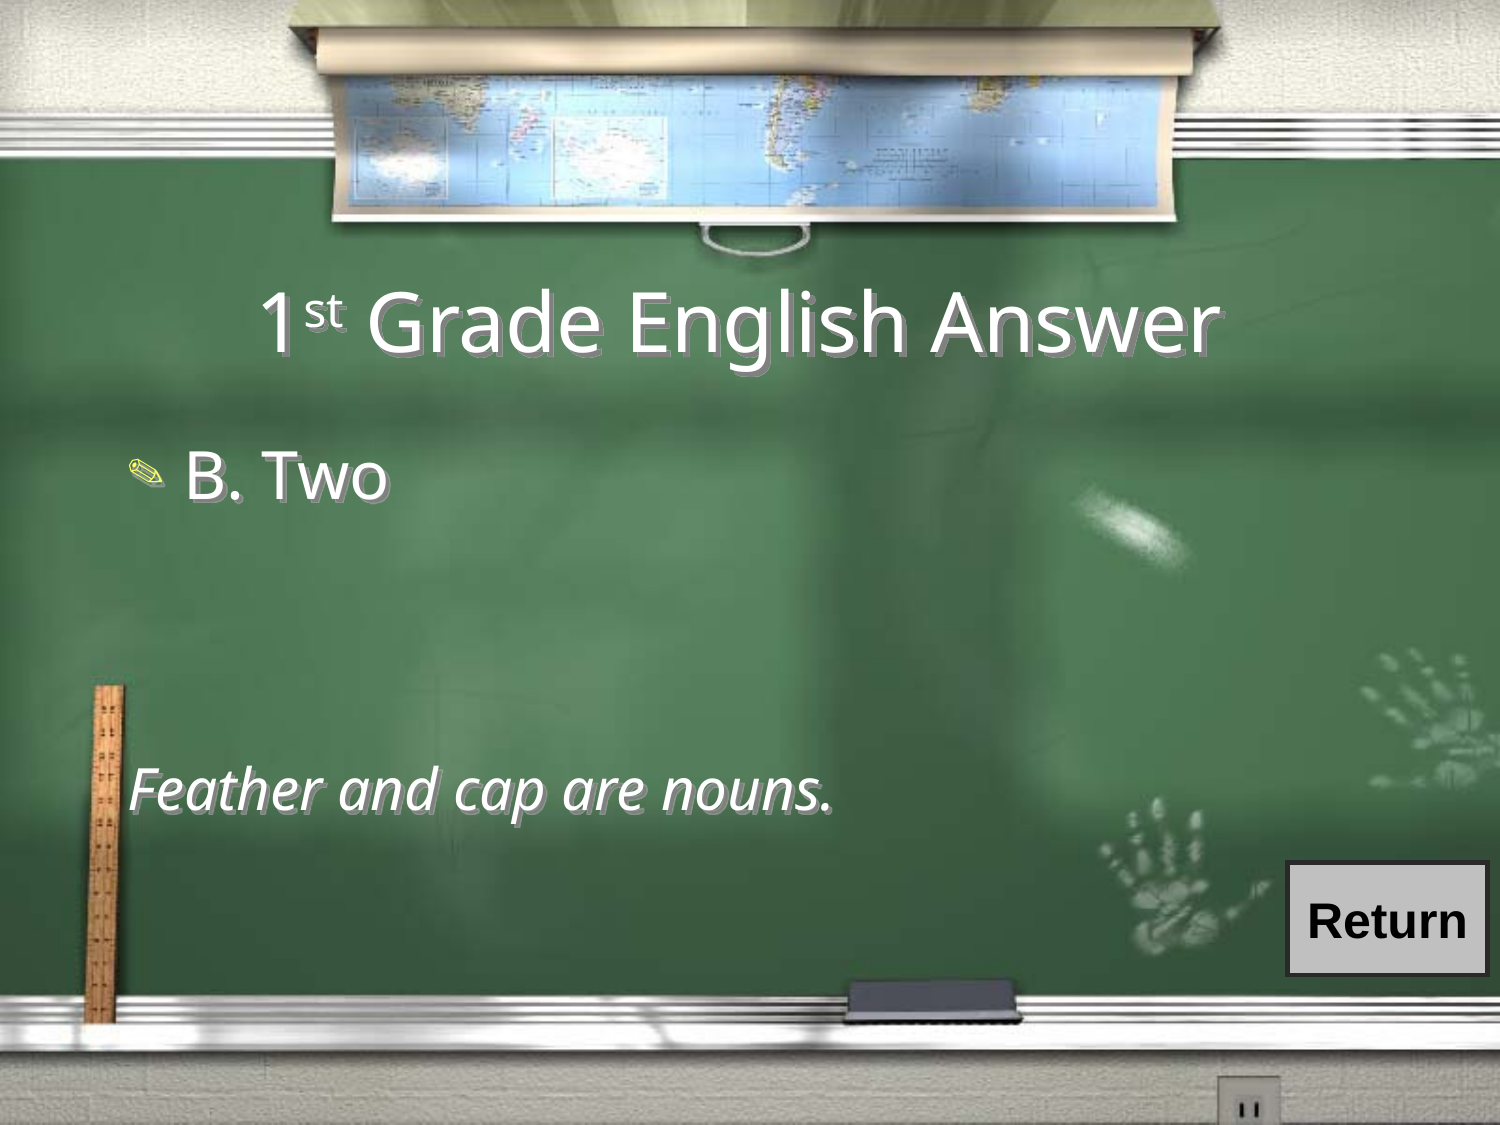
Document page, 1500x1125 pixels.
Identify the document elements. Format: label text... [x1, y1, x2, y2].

title 1st Grade English Answer [112, 224, 1388, 413]
picture [0, 0, 1500, 1125]
text_box Return [1287, 862, 1488, 976]
list B. Two Feather and cap are nouns. [112, 424, 1388, 1001]
